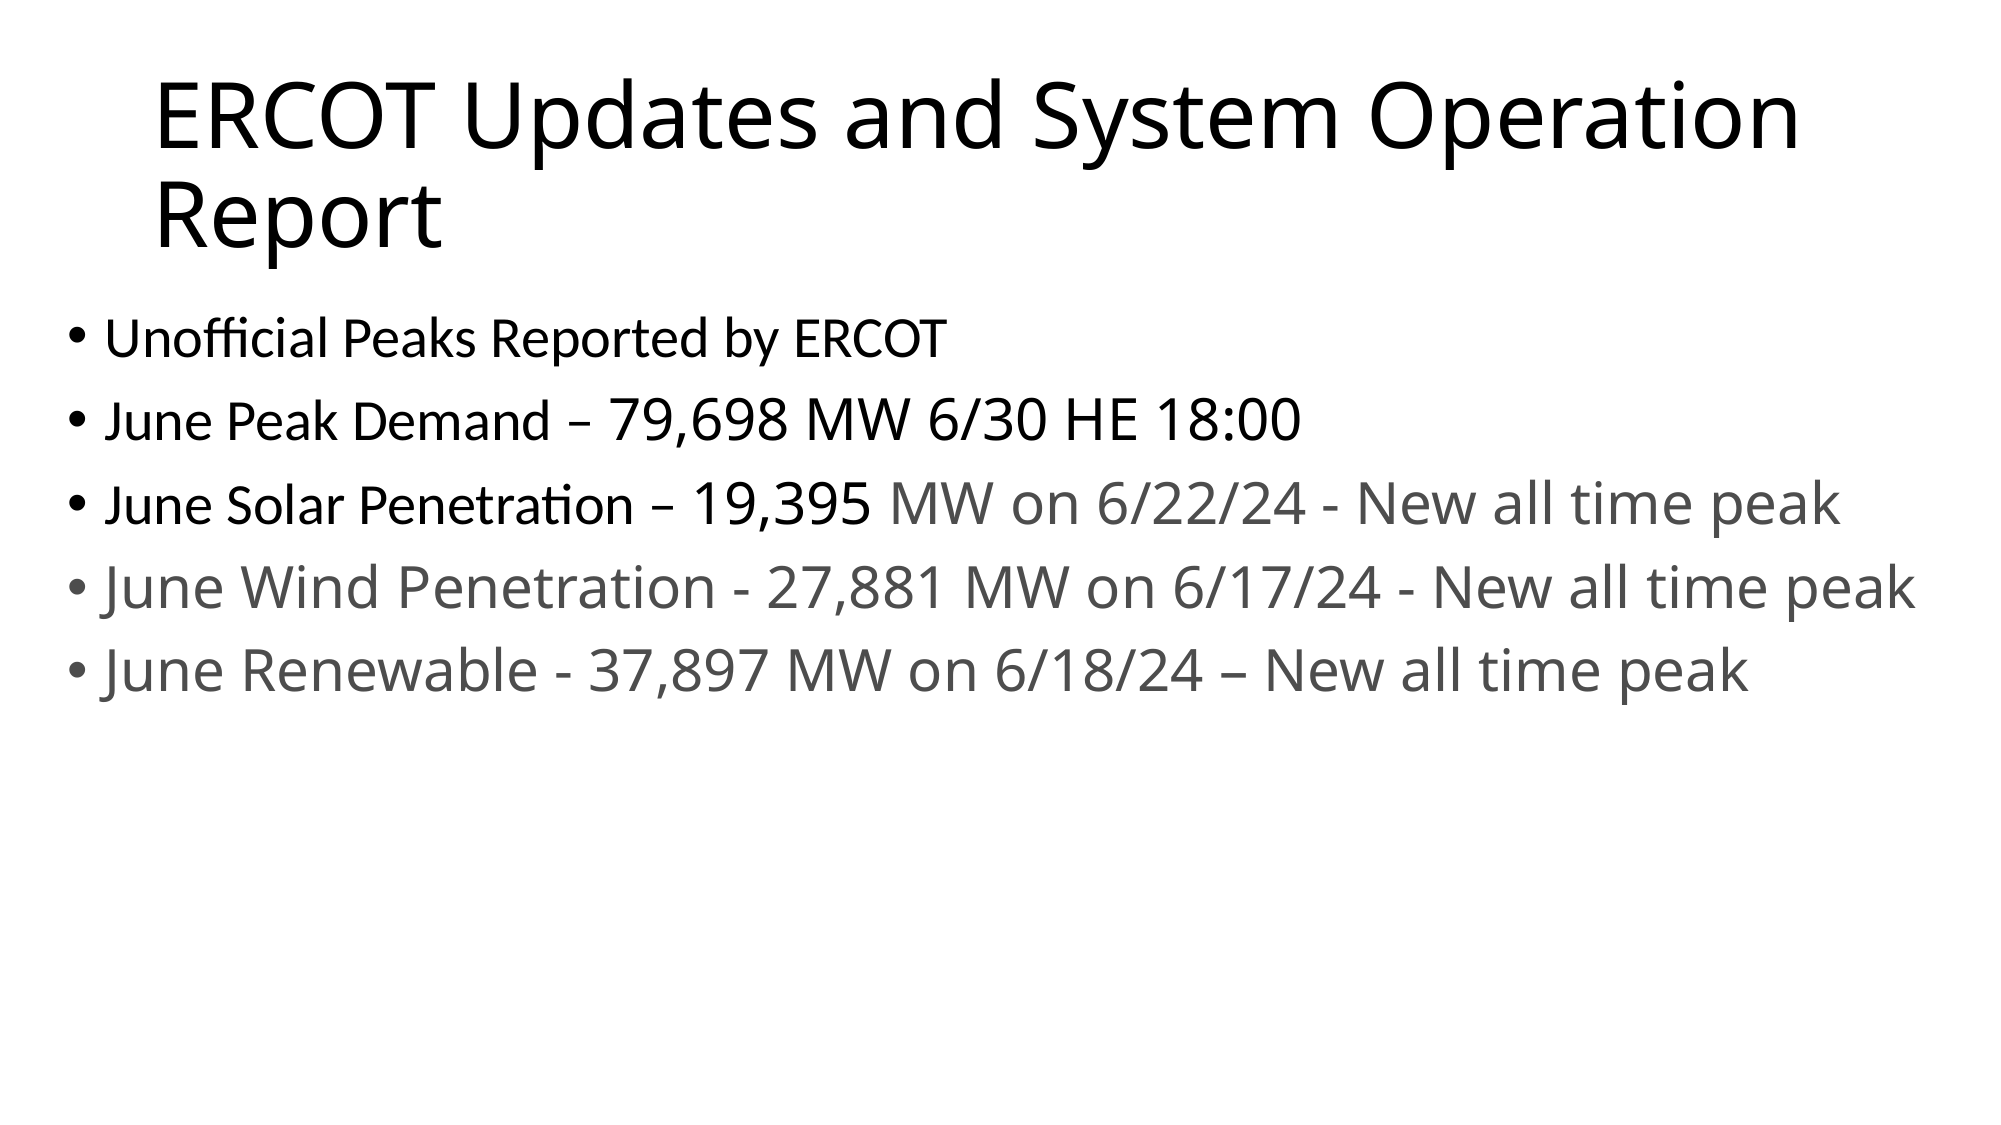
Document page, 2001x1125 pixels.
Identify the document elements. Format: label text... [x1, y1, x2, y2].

list Unofficial Peaks Reported by ERCOT June Peak Demand – 79,698 MW 6/30 HE 18:00 June Solar Penetration – 19,395 MW on 6/22/24 - New all time peak June Wind Penetration - 27,881 MW on 6/17/24 - New all time peak June Renewable - 37,897 MW on 6/18/24 – New all time peak [52, 299, 1942, 1014]
title ERCOT Updates and System Operation Report [137, 59, 1863, 278]
